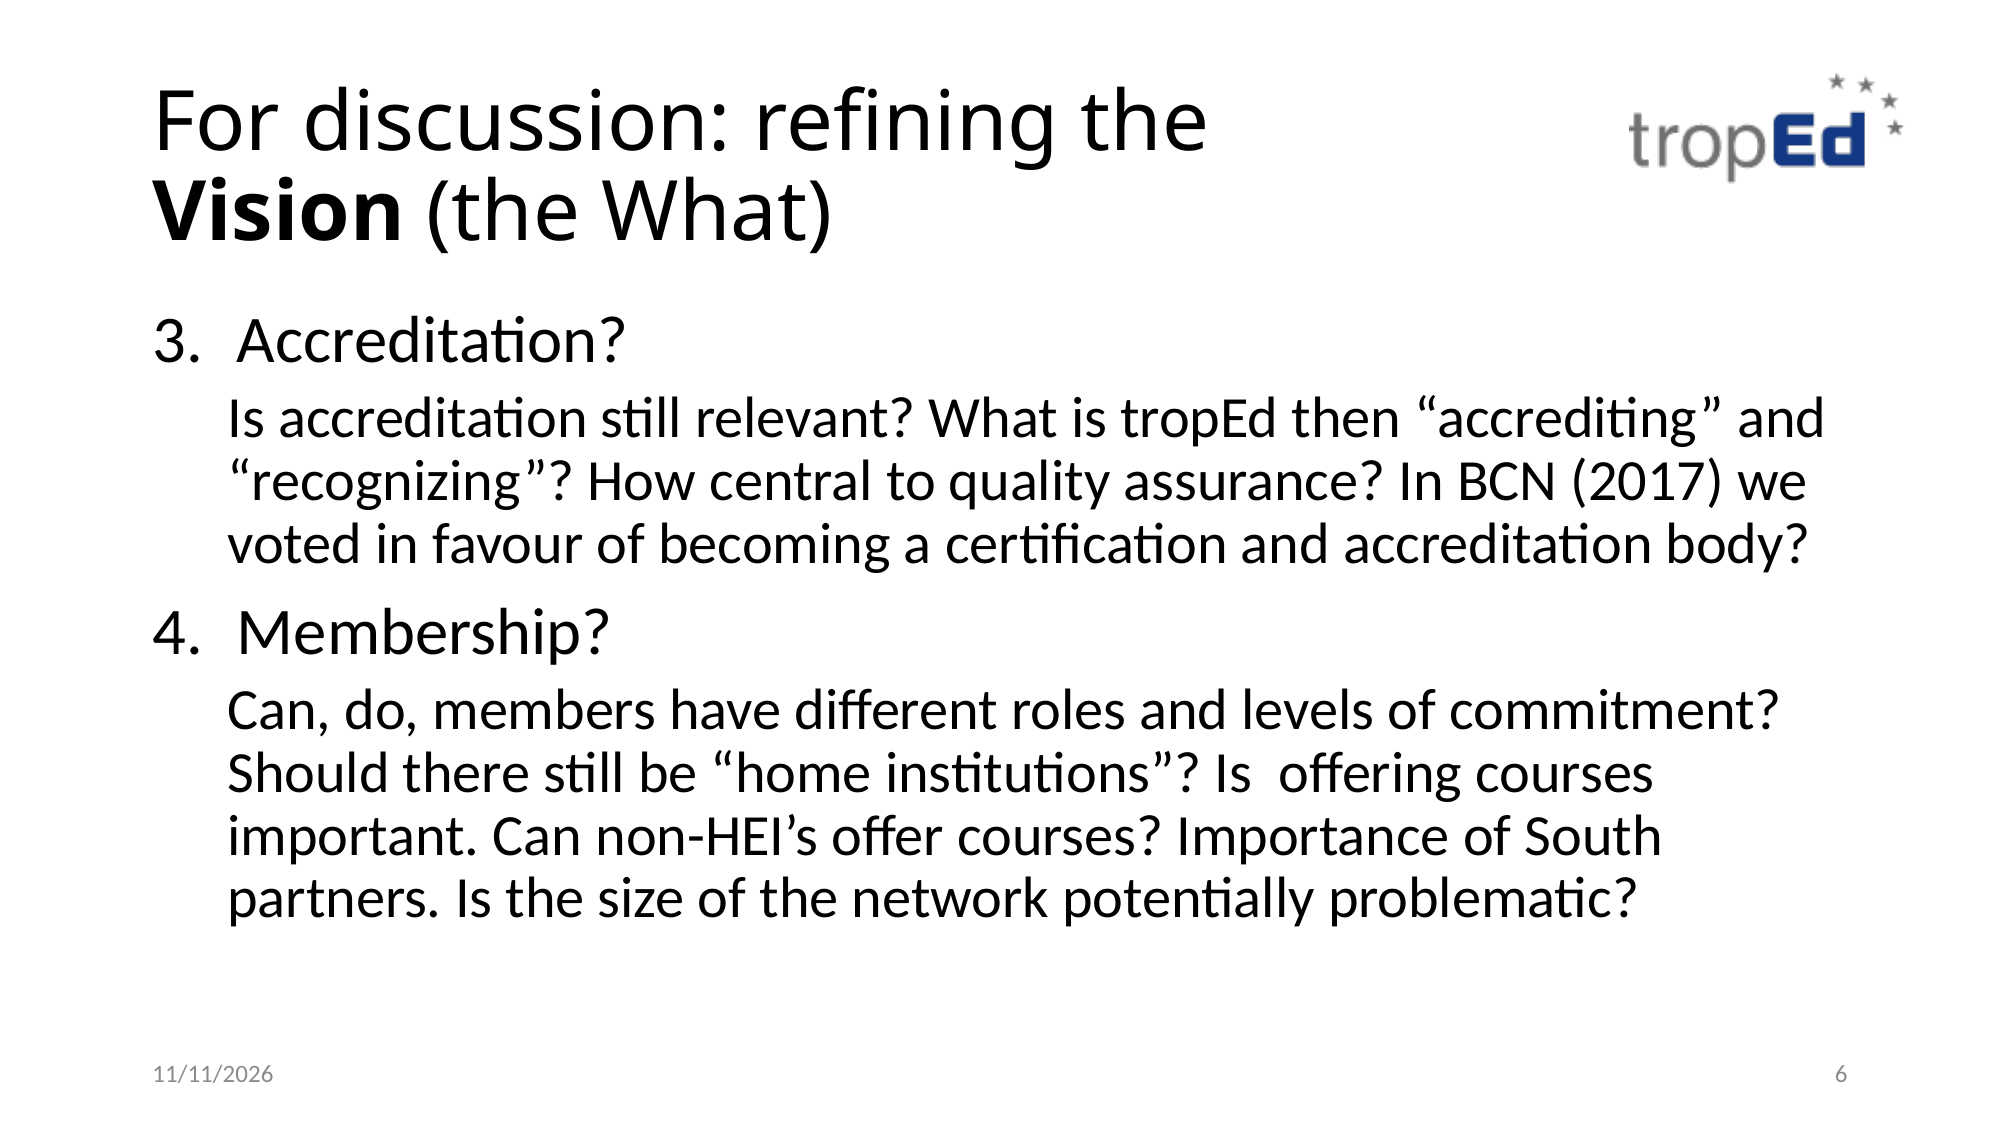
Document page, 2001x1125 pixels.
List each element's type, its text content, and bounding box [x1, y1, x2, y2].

list Accreditation? Is accreditation still relevant? What is tropEd then “accrediting” and “recognizing”? How central to quality assurance? In BCN (2017) we voted in favour of becoming a certification and accreditation body? Membership? Can, do, members have different roles and levels of commitment? Should there still be “home institutions”? Is offering courses important. Can non-HEI’s offer courses? Importance of South partners. Is the size of the network potentially problematic? [137, 297, 1863, 1005]
slide_number 6 [1412, 1042, 1863, 1103]
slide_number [137, 1042, 588, 1103]
picture [1629, 73, 1914, 185]
title For discussion: refining the Vision (the What) [137, 59, 1288, 278]
